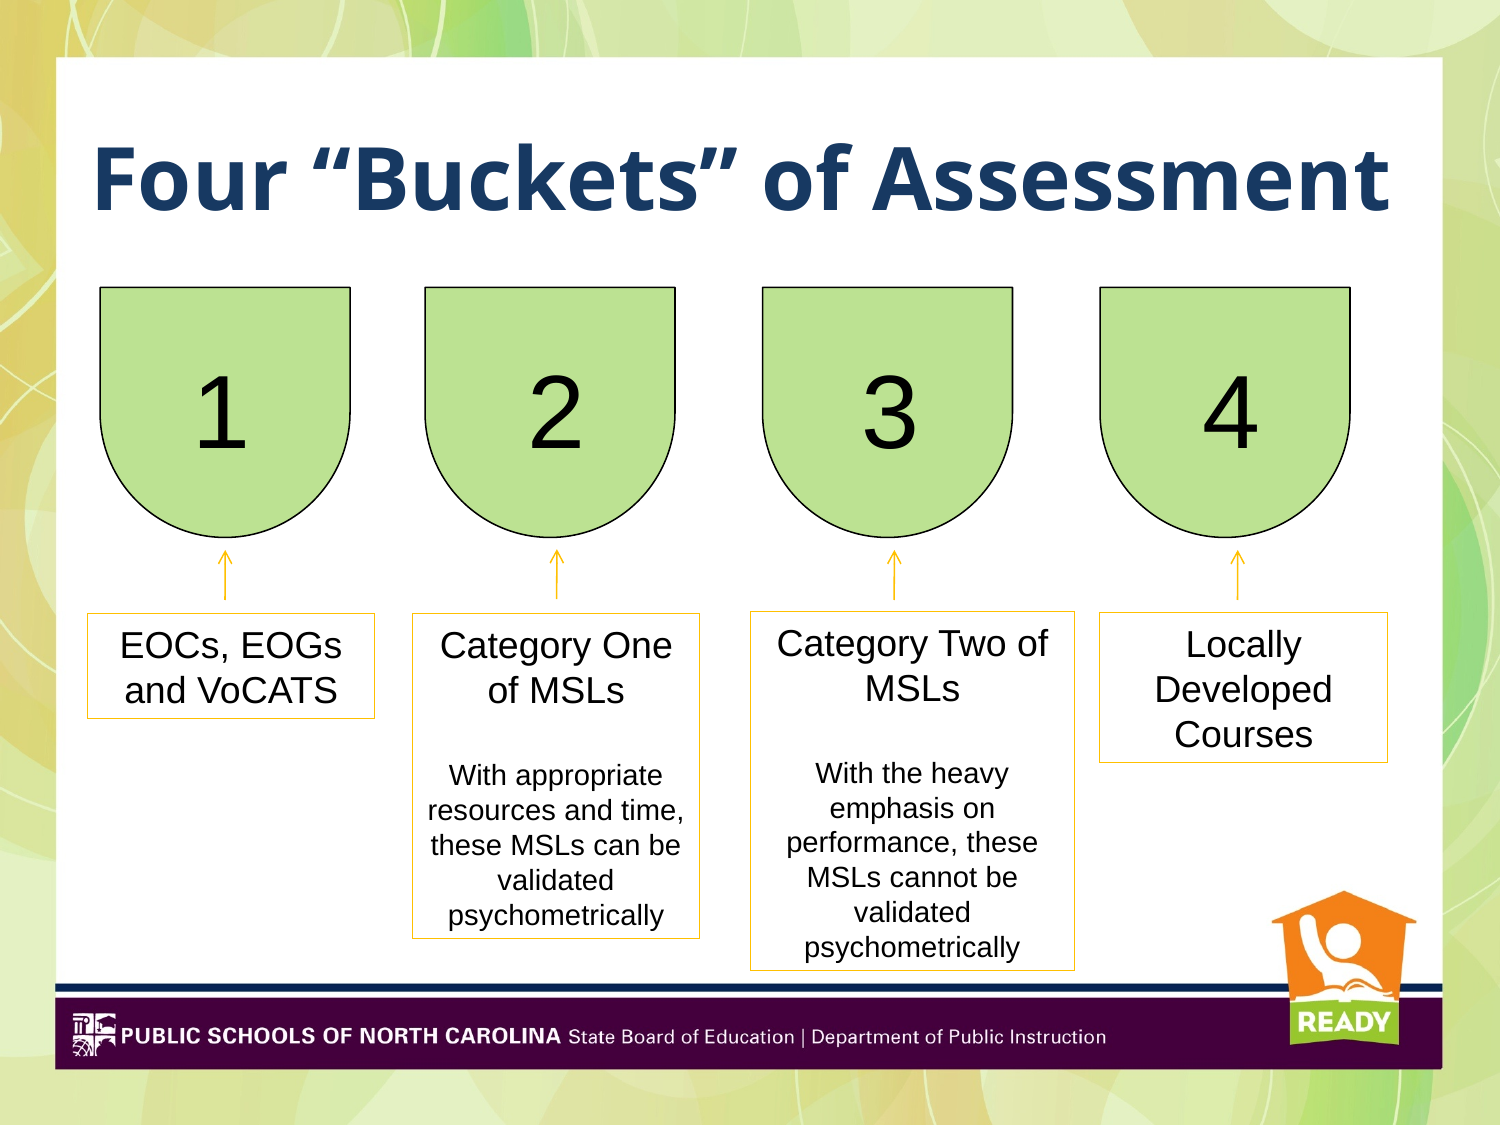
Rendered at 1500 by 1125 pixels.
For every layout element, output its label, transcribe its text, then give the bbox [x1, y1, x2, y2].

text_box Category Two of MSLs With the heavy emphasis on performance, these MSLs cannot be validated psychometrically [750, 611, 1075, 971]
text_box EOCs, EOGs and VoCATS [87, 613, 375, 719]
title Four “Buckets” of Assessment [75, 112, 1438, 238]
text_box 1 [178, 337, 253, 478]
text_box Locally Developed Courses [1099, 612, 1388, 763]
text_box [100, 287, 351, 538]
picture [0, 0, 1500, 1125]
text_box [1100, 287, 1351, 538]
text_box [425, 287, 676, 538]
text_box 3 [846, 337, 922, 478]
text_box 2 [512, 337, 588, 478]
text_box Category One of MSLs With appropriate resources and time, these MSLs can be validated psychometrically [412, 613, 700, 939]
text_box [762, 287, 1013, 538]
text_box 4 [1187, 337, 1263, 478]
